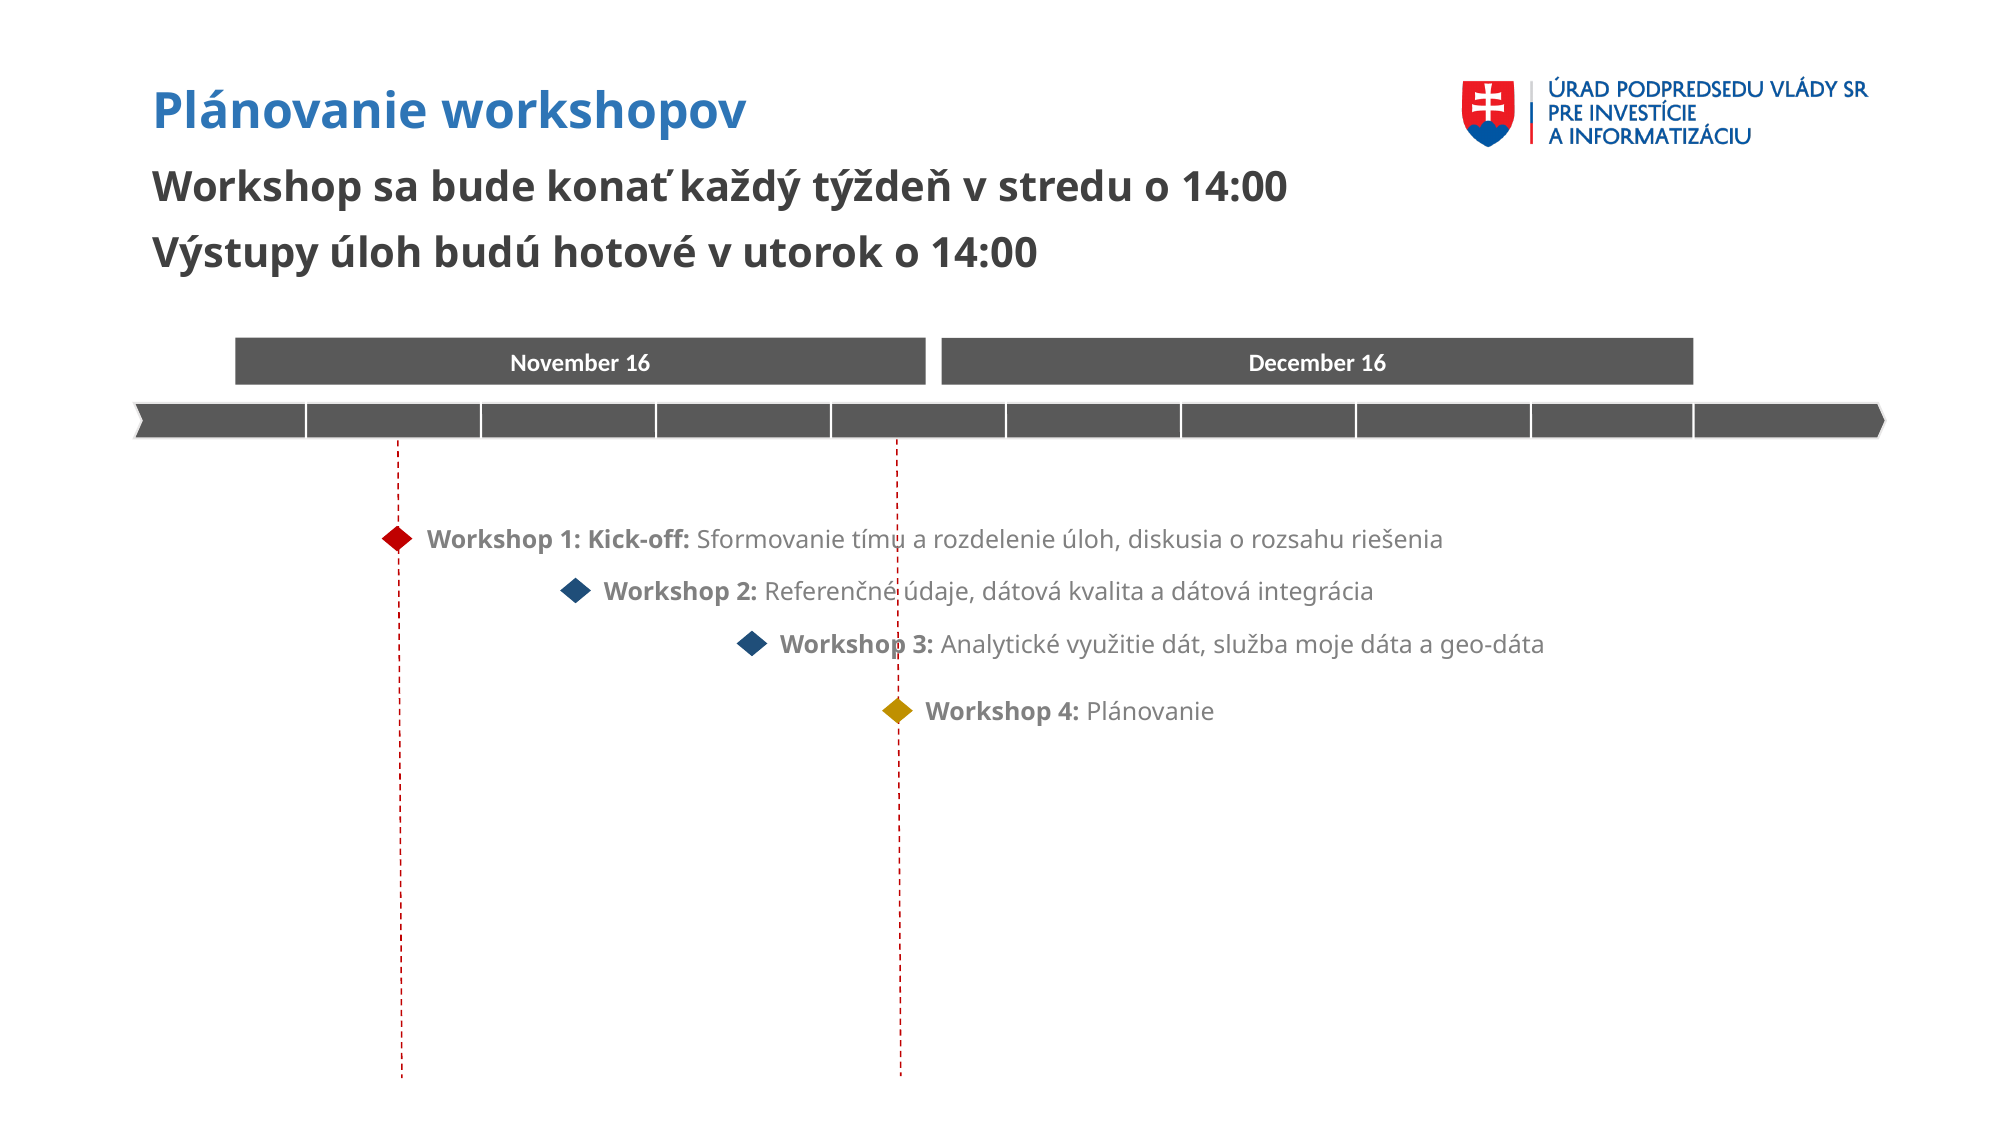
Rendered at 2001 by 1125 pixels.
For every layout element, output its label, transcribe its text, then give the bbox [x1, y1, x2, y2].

text_box [880, 697, 896, 724]
text_box Workshop 3: Analytické využitie dát, služba moje dáta a geo-dáta [901, 620, 1631, 666]
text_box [397, 440, 402, 1079]
text_box [402, 528, 412, 549]
text_box November 16 [235, 337, 926, 385]
text_box [734, 629, 769, 658]
text_box [558, 576, 593, 605]
text_box Workshop 2: Referenčné údaje, dátová kvalita a dátová integrácia [588, 567, 896, 613]
text_box Workshop 3: Analytické využitie dát, služba moje dáta a geo-dáta [765, 620, 896, 666]
text_box [1694, 402, 1886, 439]
text_box Workshop 2: Referenčné údaje, dátová kvalita a dátová integrácia [901, 567, 1757, 613]
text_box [896, 438, 901, 1077]
text_box Workshop sa bude konať každý týždeň v stredu o 14:00 Výstupy úloh budú hotové v utorok o 14:00 [137, 158, 1863, 319]
text_box Workshop 1: Kick-off: Sformovanie tímu a rozdelenie úloh, diskusia o rozsahu riešenia [412, 516, 896, 562]
text_box [133, 402, 1693, 439]
text_box [380, 524, 397, 553]
text_box [901, 699, 915, 722]
picture [1412, 30, 1918, 194]
text_box Workshop 1: Kick-off: Sformovanie tímu a rozdelenie úloh, diskusia o rozsahu riešenia [901, 516, 1502, 562]
text_box Workshop 4: Plánovanie [910, 687, 1632, 733]
text_box December 16 [941, 337, 1694, 385]
title Plánovanie workshopov [137, 70, 1323, 154]
